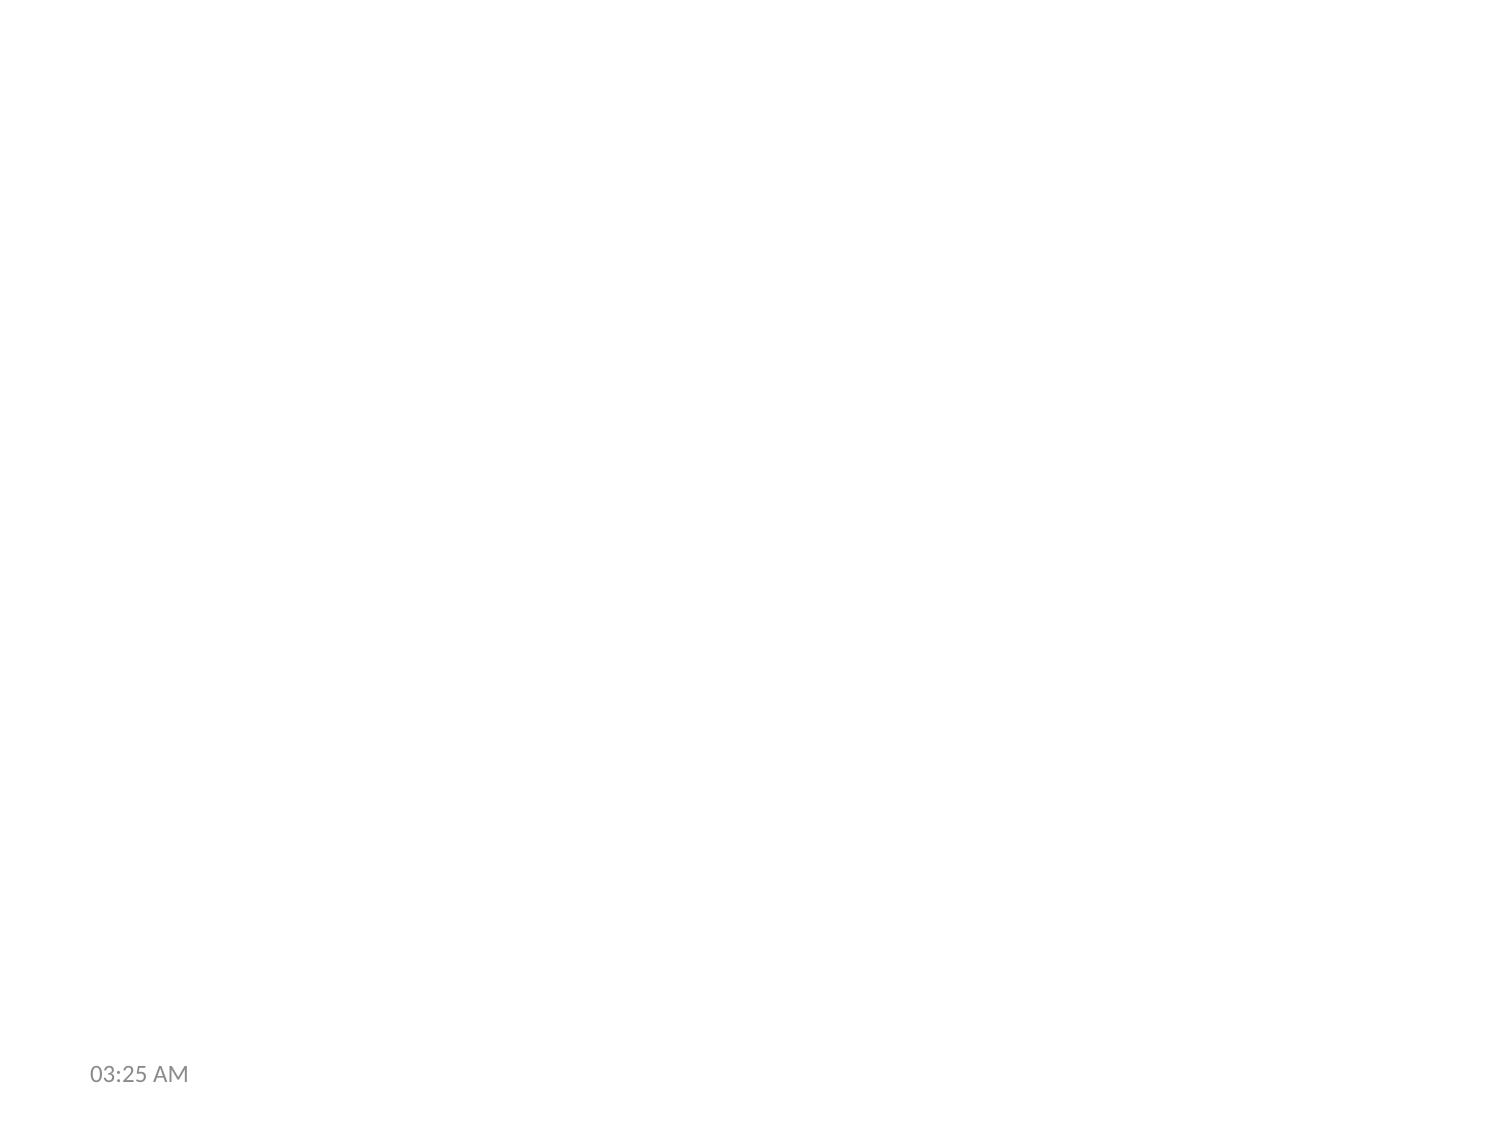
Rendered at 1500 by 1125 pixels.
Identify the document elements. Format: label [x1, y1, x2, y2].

slide_number [75, 1042, 425, 1103]
